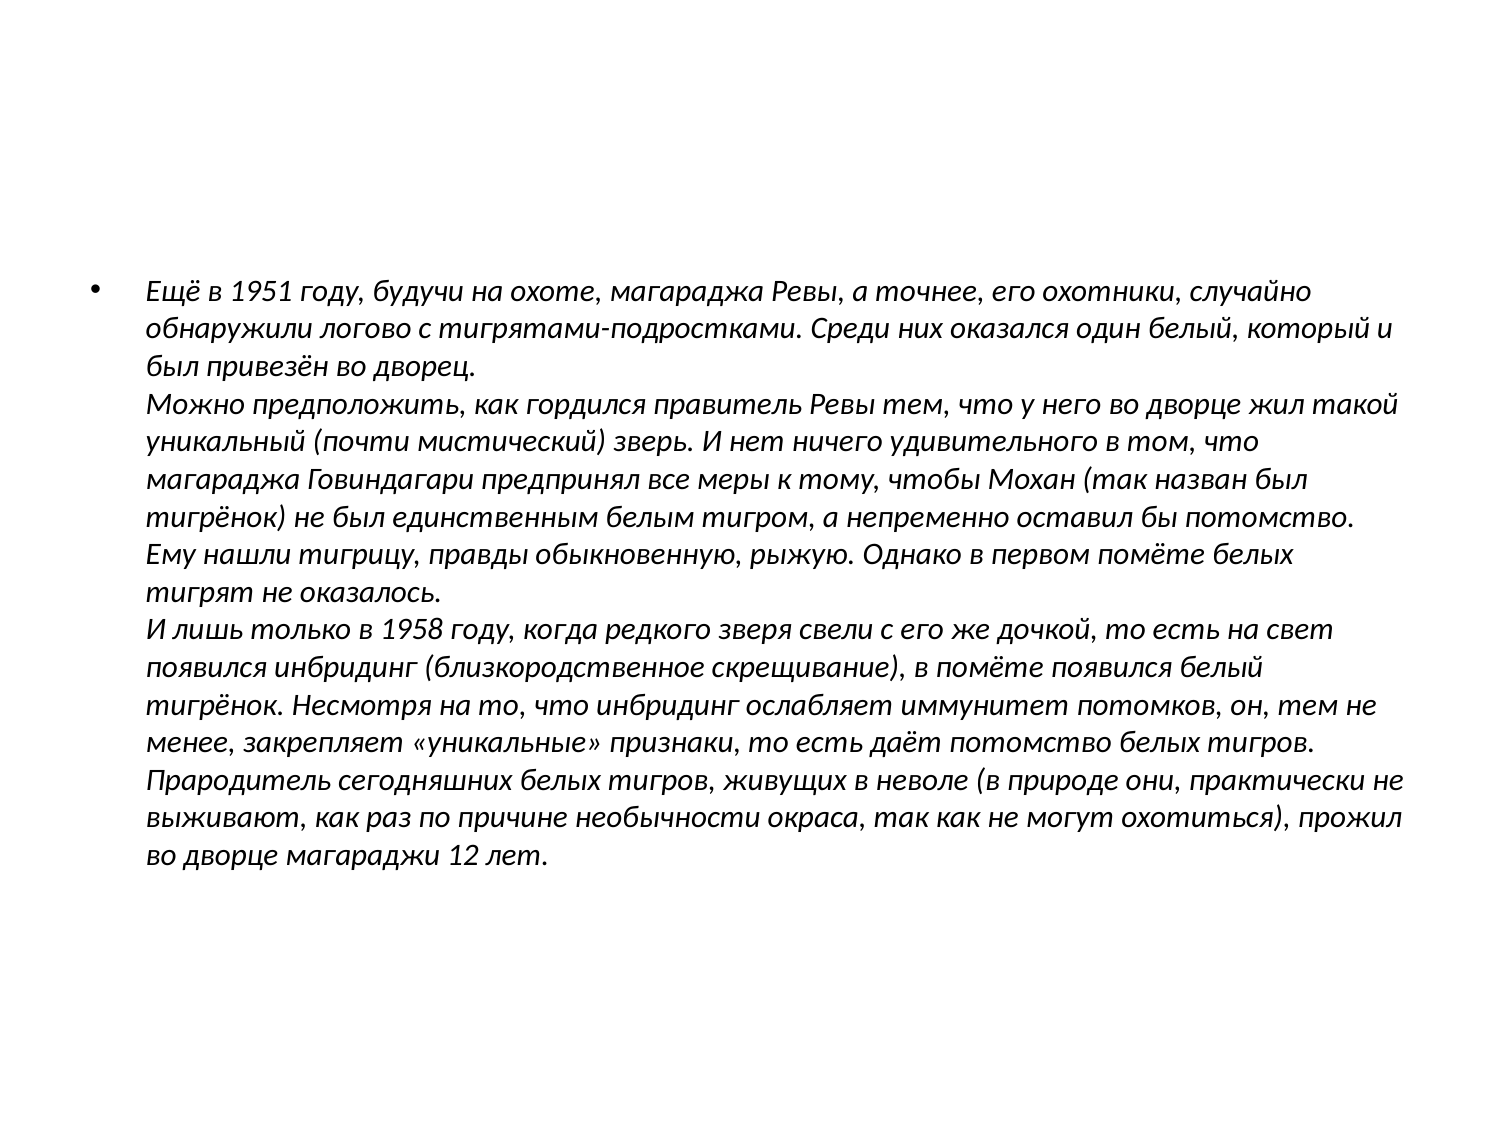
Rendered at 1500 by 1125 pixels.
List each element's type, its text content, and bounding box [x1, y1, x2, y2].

list Ещё в 1951 году, будучи на охоте, магараджа Ревы, а точнее, его охотники, случайно обнаружили логово с тигрятами-подростками. Среди них оказался один белый, который и был привезён во дворец. Можно предположить, как гордился правитель Ревы тем, что у него во дворце жил такой уникальный (почти мистический) зверь. И нет ничего удивительного в том, что магараджа Говиндагари предпринял все меры к тому, чтобы Мохан (так назван был тигрёнок) не был единственным белым тигром, а непременно оставил бы потомство. Ему нашли тигрицу, правды обыкновенную, рыжую. Однако в первом помёте белых тигрят не оказалось. И лишь только в 1958 году, когда редкого зверя свели с его же дочкой, то есть на свет появился инбридинг (близкородственное скрещивание), в помёте появился белый тигрёнок. Несмотря на то, что инбридинг ослабляет иммунитет потомков, он, тем не менее, закрепляет «уникальные» признаки, то есть даёт потомство белых тигров. Прародитель сегодняшних белых тигров, живущих в неволе (в природе они, практически не выживают, как раз по причине необычности окраса, так как не могут охотиться), прожил во дворце магараджи 12 лет. [75, 262, 1425, 1005]
